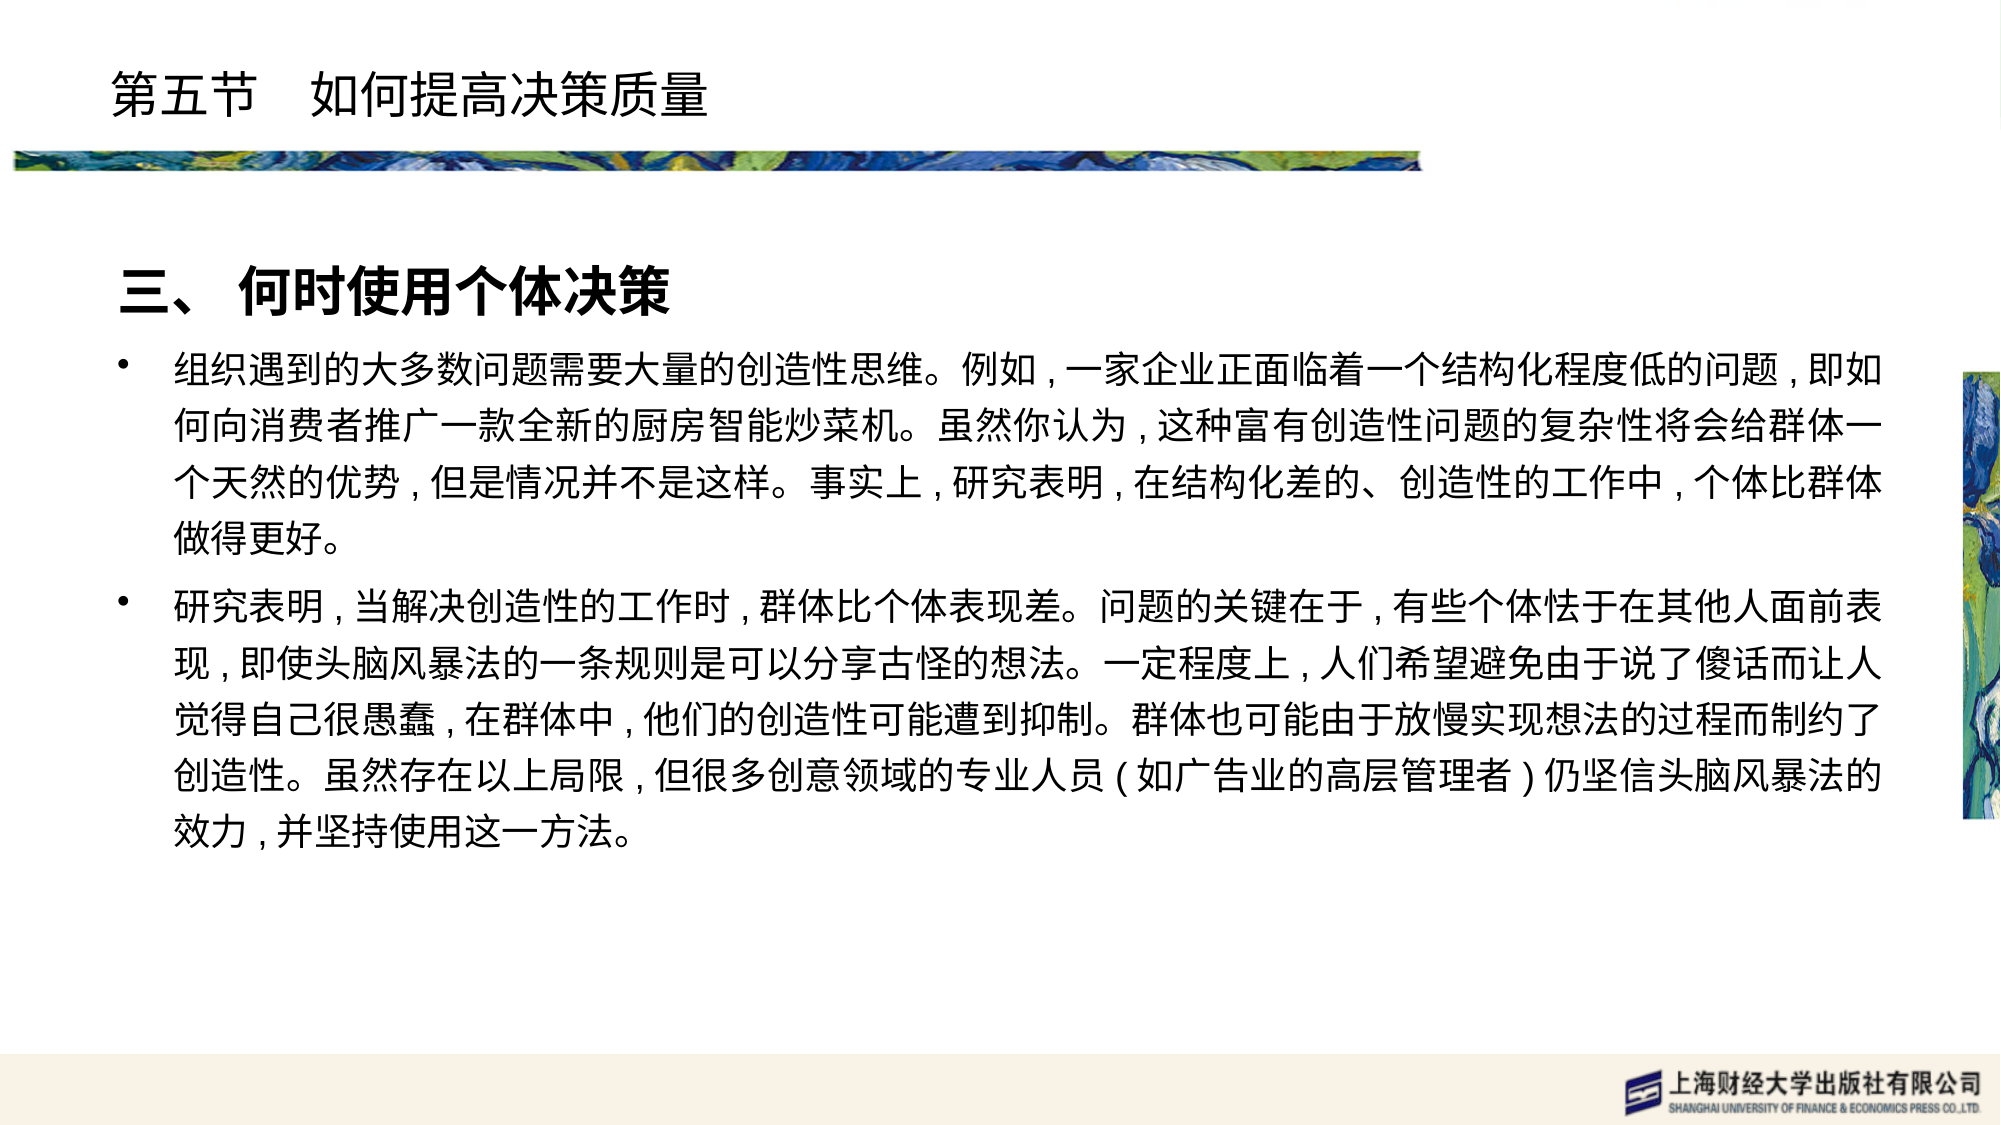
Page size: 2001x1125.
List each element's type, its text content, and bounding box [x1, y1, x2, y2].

picture [0, 0, 2001, 1125]
list 三、 何时使用个体决策 组织遇到的大多数问题需要大量的创造性思维。例如,一家企业正面临着一个结构化程度低的问题,即如何向消费者推广一款全新的厨房智能炒菜机。虽然你认为,这种富有创造性问题的复杂性将会给群体一个天然的优势,但是情况并不是这样。事实上,研究表明,在结构化差的、创造性的工作中,个体比群体做得更好。 研究表明,当解决创造性的工作时,群体比个体表现差。问题的关键在于,有些个体怯于在其他人面前表现,即使头脑风暴法的一条规则是可以分享古怪的想法。一定程度上,人们希望避免由于说了傻话而让人觉得自己很愚蠢,在群体中,他们的创造性可能遭到抑制。群体也可能由于放慢实现想法的过程而制约了创造性。虽然存在以上局限,但很多创意领域的专业人员(如广告业的高层管理者)仍坚信头脑风暴法的效力,并坚持使用这一方法。 [102, 233, 1898, 1032]
title 第五节 如何提高决策质量 [94, 42, 1451, 146]
